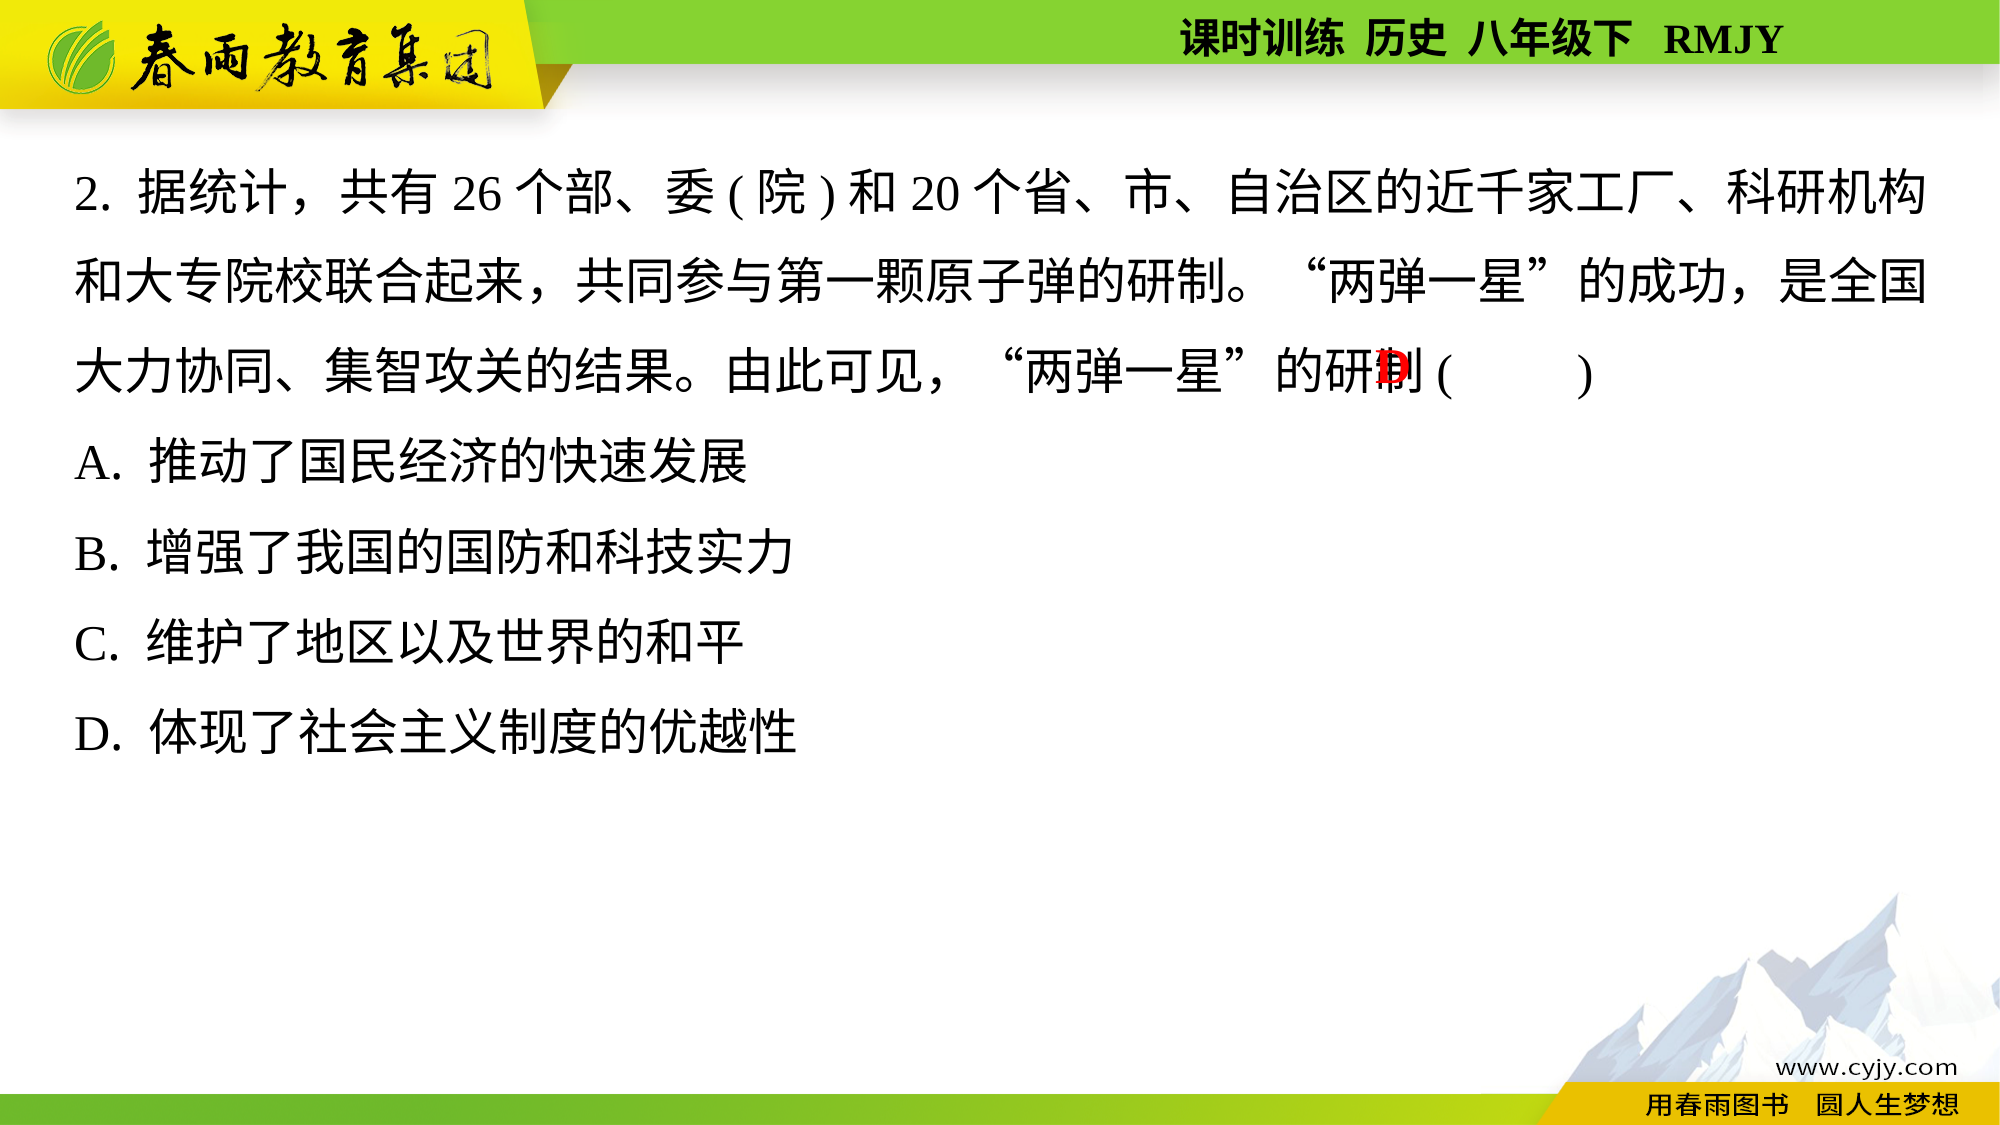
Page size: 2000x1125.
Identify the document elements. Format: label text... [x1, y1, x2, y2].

text_box D [1360, 326, 1427, 401]
list 2. 据统计，共有26个部、委(院)和20个省、市、自治区的近千家工厂、科研机构和大专院校联合起来，共同参与第一颗原子弹的研制。“两弹一星”的成功，是全国大力协同、集智攻关的结果。由此可见，“两弹一星”的研制( ) A. 推动了国民经济的快速发展 B. 增强了我国的国防和科技实力 C. 维护了地区以及世界的和平 D. 体现了社会主义制度的优越性 [59, 122, 1944, 774]
picture [0, 0, 2000, 1125]
